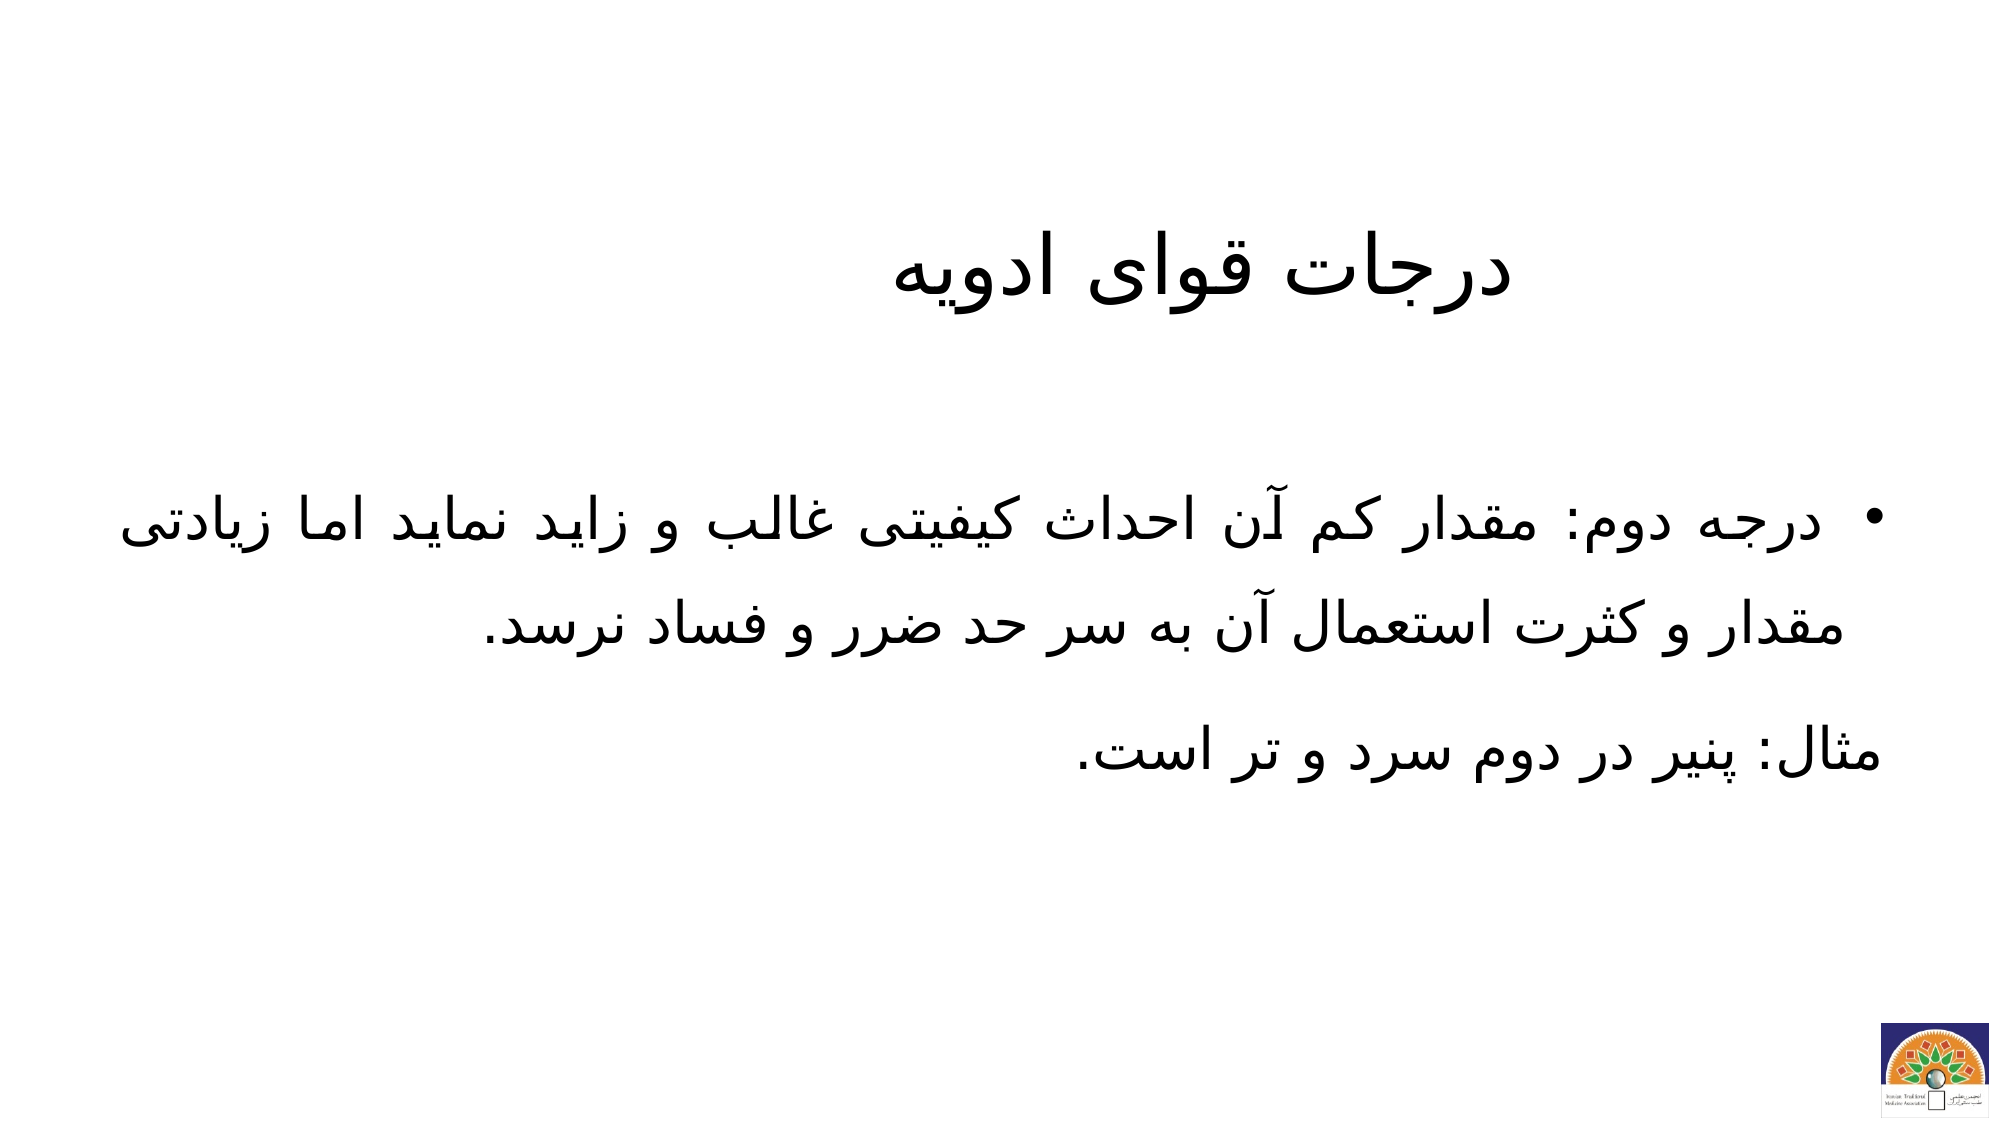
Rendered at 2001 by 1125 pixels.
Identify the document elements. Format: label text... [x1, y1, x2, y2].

title درجات قوای ادویه [483, 199, 1923, 337]
picture [1881, 1023, 1990, 1118]
list درجه دوم: مقدار کم آن احداث کیفیتی غالب و زاید نماید اما زیادتی مقدار و کثرت استعمال آن به سر حد ضرر و فساد نرسد. مثال: پنیر در دوم سرد و تر است. [99, 438, 1900, 1125]
